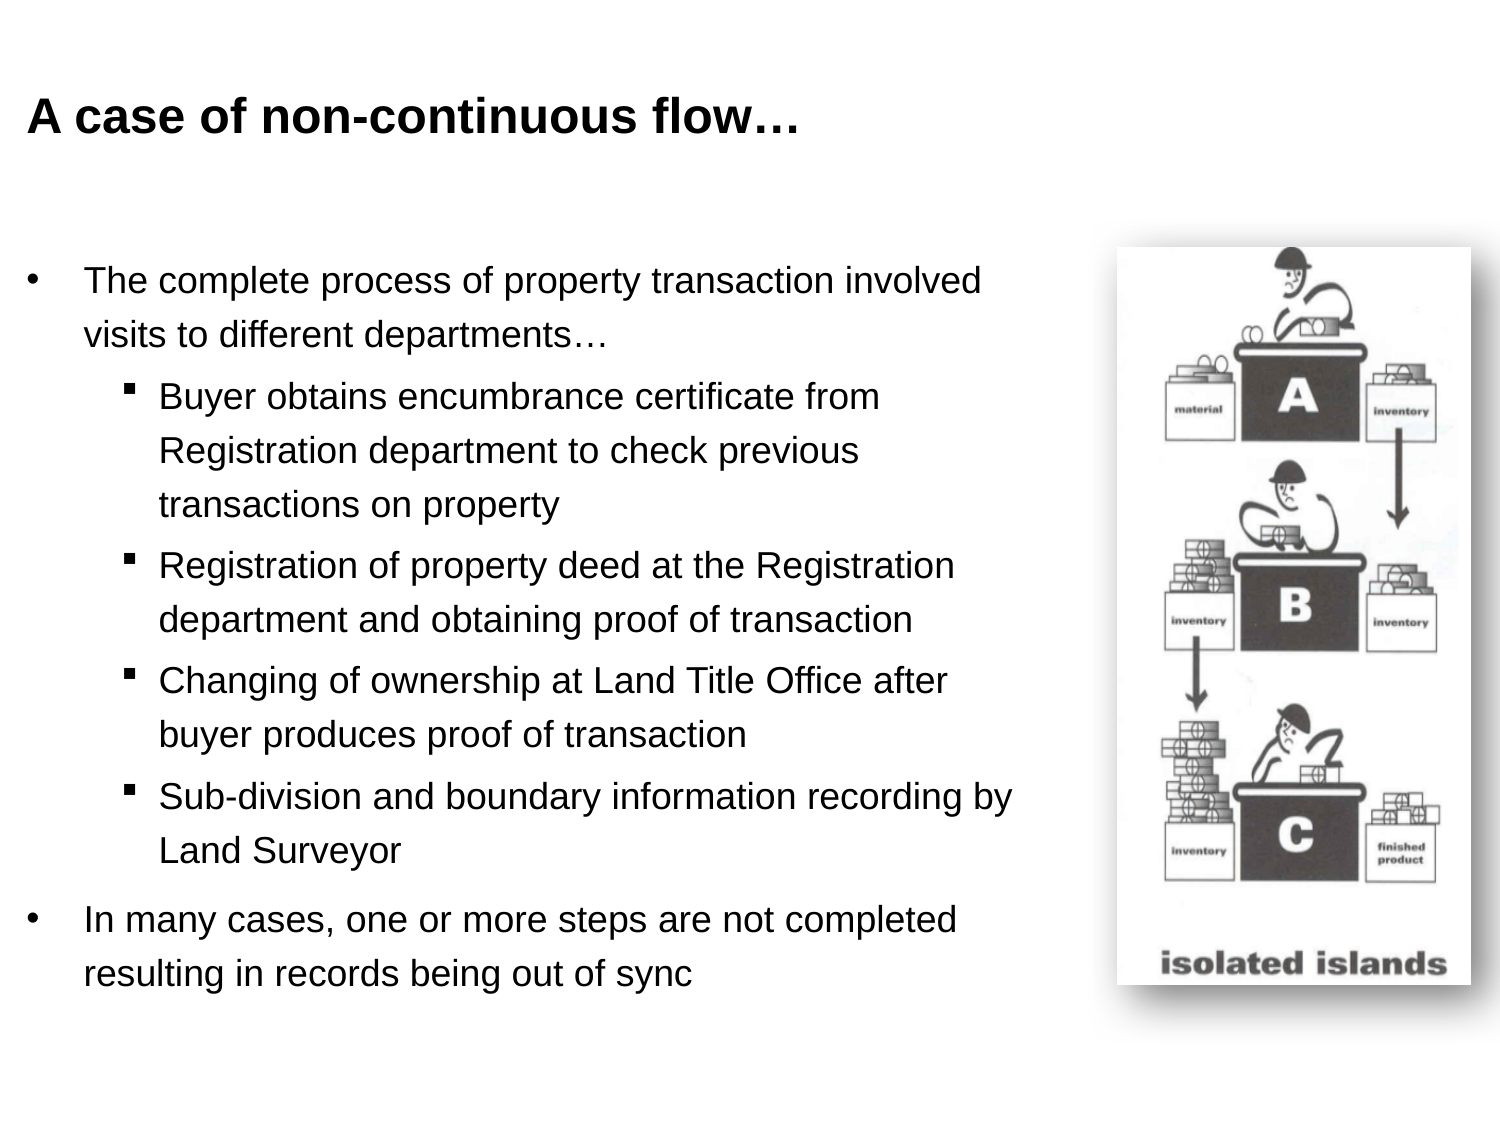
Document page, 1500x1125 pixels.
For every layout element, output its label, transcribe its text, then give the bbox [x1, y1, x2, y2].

title A case of non-continuous flow… [26, 83, 1472, 208]
picture [1116, 246, 1471, 985]
list The complete process of property transaction involved visits to different departments… Buyer obtains encumbrance certificate from Registration department to check previous transactions on property Registration of property deed at the Registration department and obtaining proof of transaction Changing of ownership at Land Title Office after buyer produces proof of transaction Sub-division and boundary information recording by Land Surveyor In many cases, one or more steps are not completed resulting in records being out of sync [26, 246, 1041, 999]
